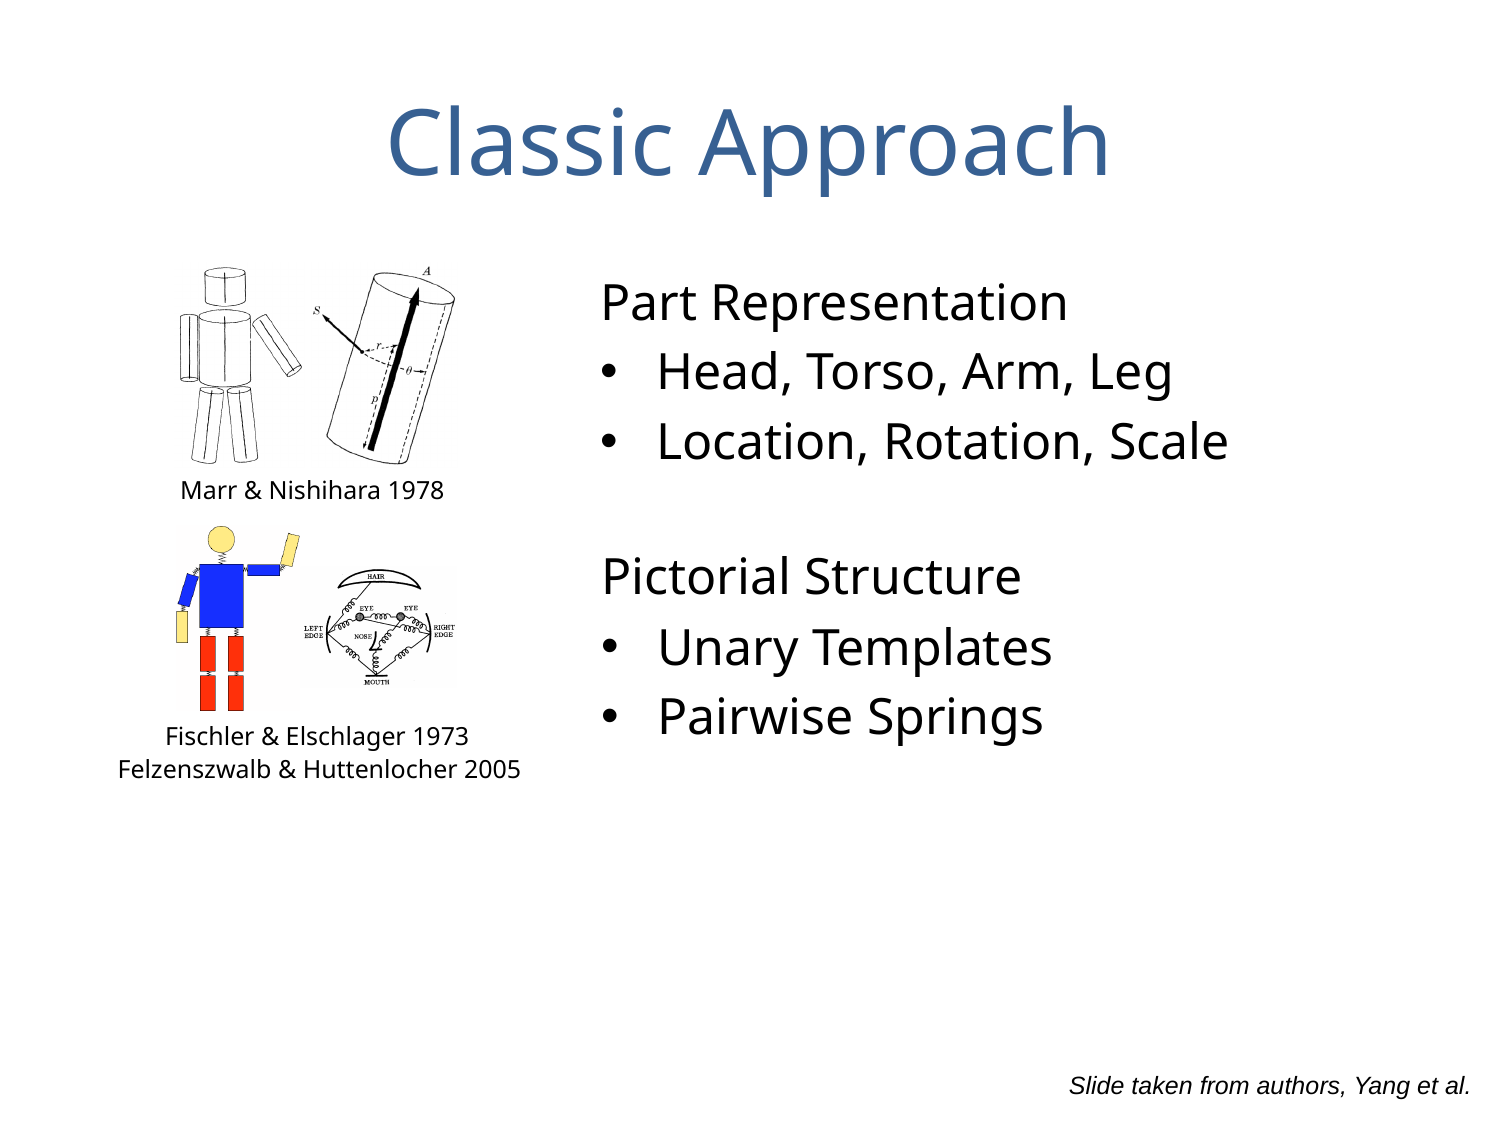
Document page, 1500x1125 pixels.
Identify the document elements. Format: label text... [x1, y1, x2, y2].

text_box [87, 524, 559, 789]
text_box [149, 262, 476, 514]
text_box Slide taken from authors, Yang et al. [687, 1062, 1488, 1108]
text_box Pictorial Structure Unary Templates Pairwise Springs [586, 537, 1125, 762]
text_box Part Representation Head, Torso, Arm, Leg Location, Rotation, Scale [585, 262, 1300, 493]
title Classic Approach [75, 45, 1425, 233]
